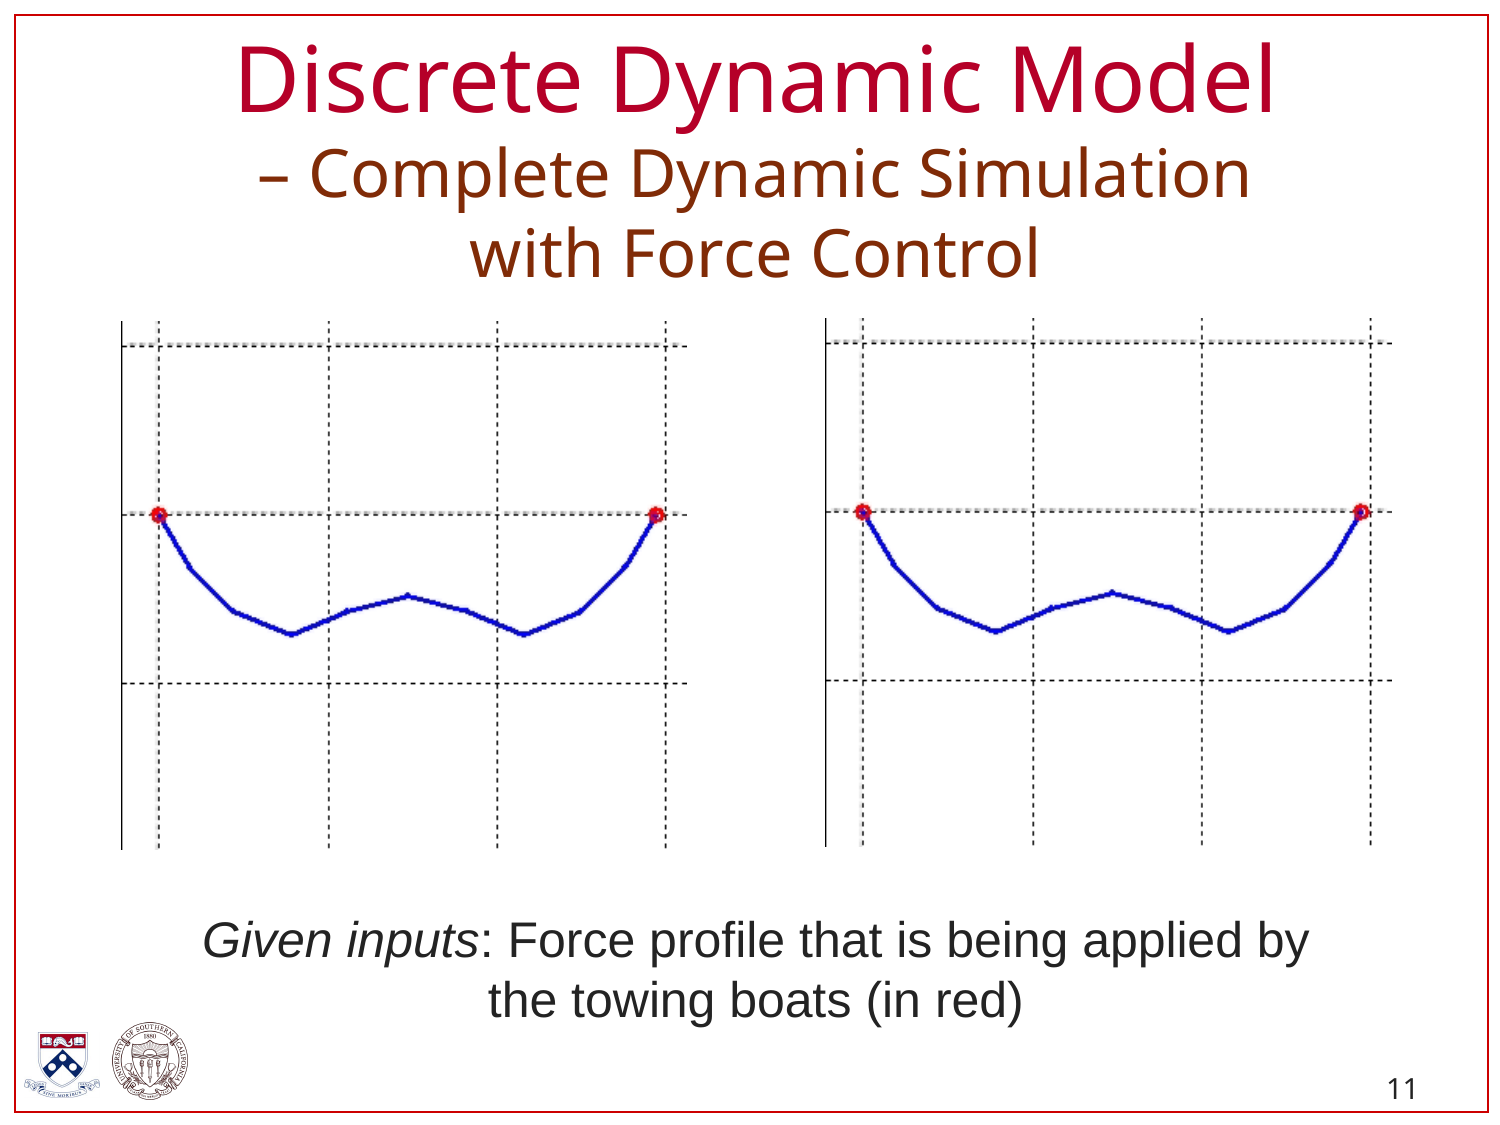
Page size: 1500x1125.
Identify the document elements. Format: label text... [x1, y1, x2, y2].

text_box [824, 317, 1393, 848]
title Discrete Dynamic Model – Complete Dynamic Simulation with Force Control [36, 0, 1476, 313]
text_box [119, 320, 688, 851]
text_box Given inputs: Force profile that is being applied by the towing boats (in red) [174, 899, 1338, 1035]
picture [24, 1032, 100, 1098]
